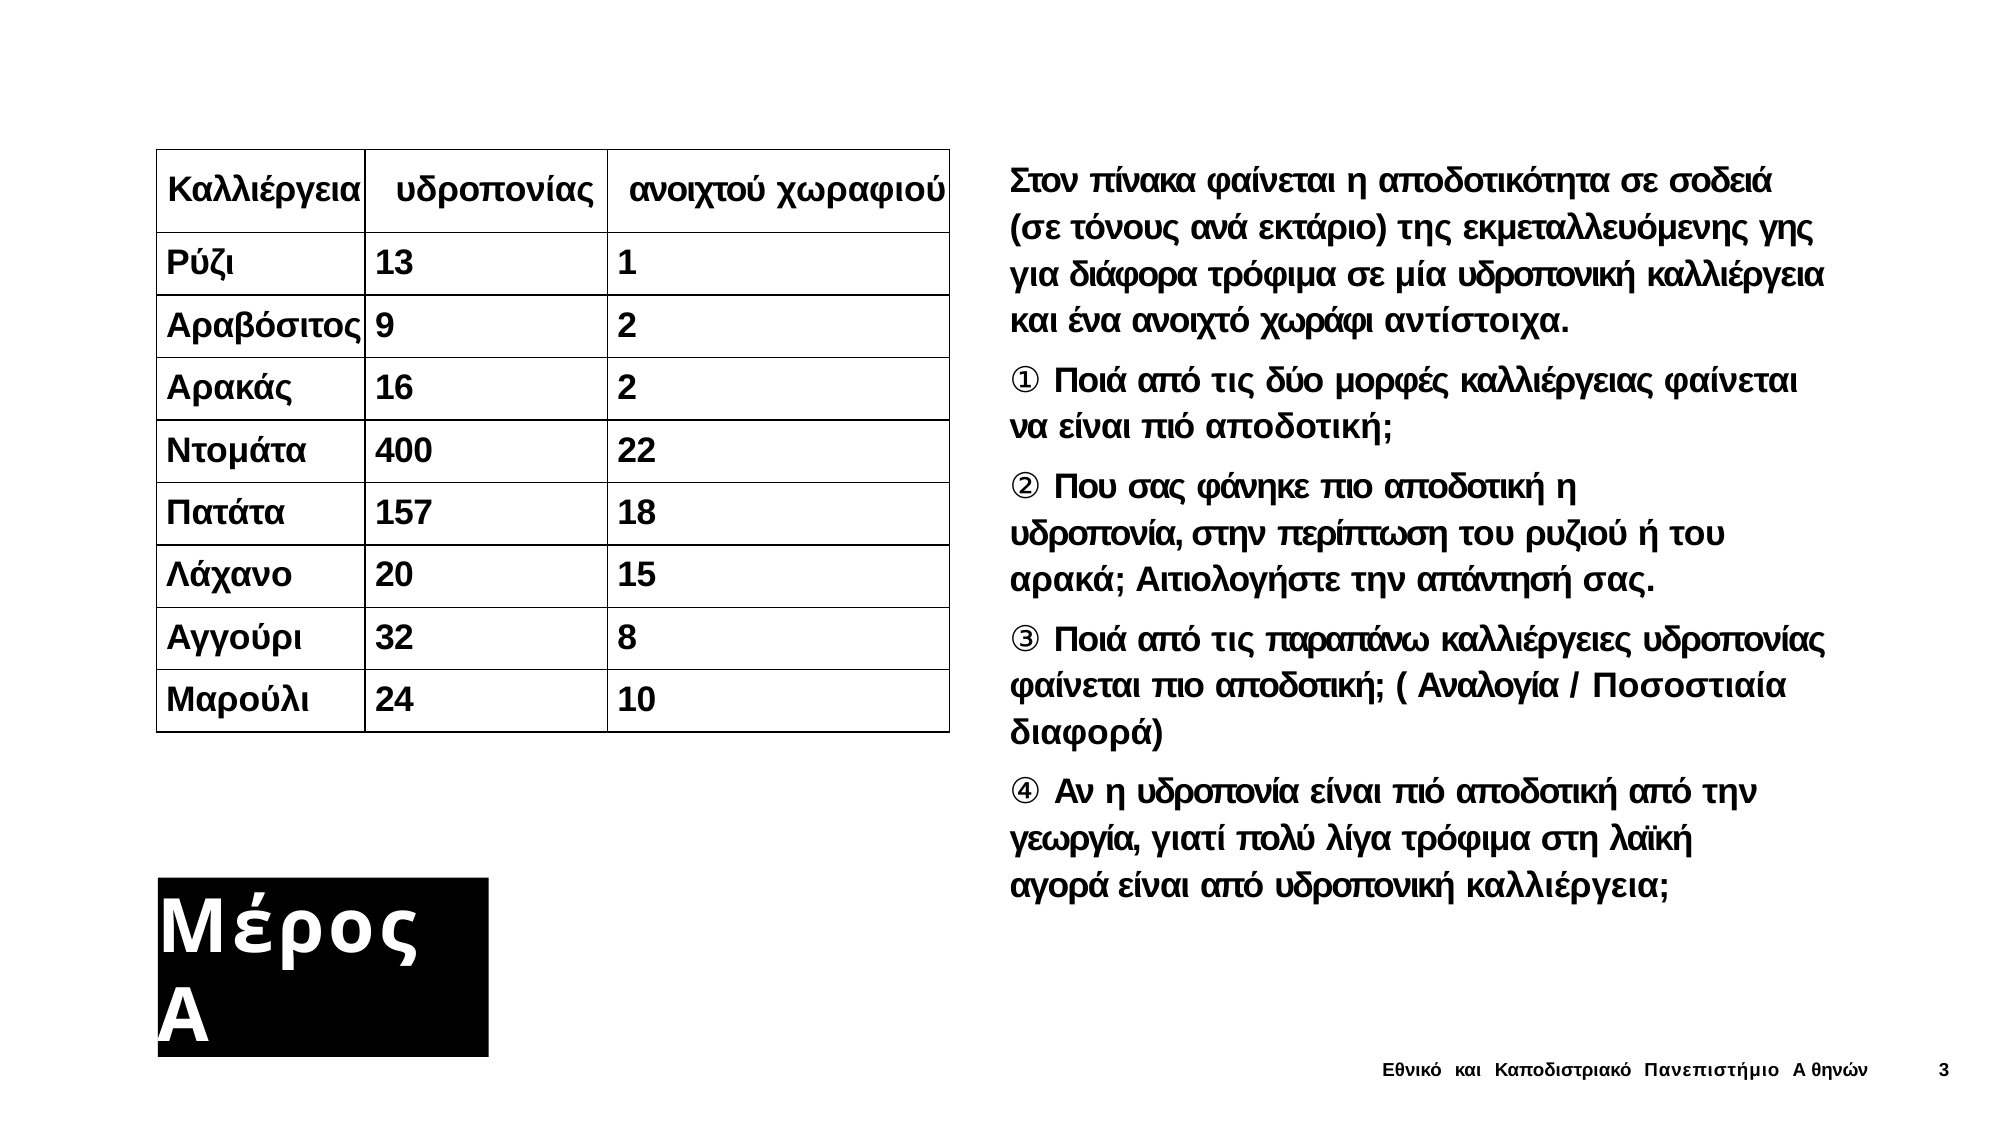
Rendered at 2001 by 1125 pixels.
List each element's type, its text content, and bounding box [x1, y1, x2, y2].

table_cell 22 [608, 421, 949, 482]
table_header υδροπονίας [366, 150, 607, 232]
table_cell Ρύζι [157, 233, 364, 294]
text_box Μέρος Α [157, 877, 489, 1057]
table_cell Αρακάς [157, 358, 364, 419]
list ① Ποιά από τις δύο μορφές καλλιέργειας φαίνεται να είναι πιό αποδοτική; ② Που σας φάνηκε πιο αποδοτική η υδροπονία, στην περίπτωση του ρυζιού ή του αρακά; Αιτιολογήστε την απάντησή σας. ③ Ποιά από τις παραπάνω καλλιέργειες υδροπονίας φαίνεται πιο αποδοτική; ( Αναλογία / Ποσοστιαία διαφορά) ④ Αν η υδροπονία είναι πιό αποδοτική από την γεωργία, γιατί πολύ λίγα τρόφιμα στη λαϊκή αγορά είναι από υδροπονική καλλιέργεια; [1007, 350, 1830, 991]
table_cell Λάχανο [157, 546, 364, 607]
table_cell 24 [366, 670, 607, 731]
table_cell 16 [366, 358, 607, 419]
table_cell Πατάτα [157, 483, 364, 544]
title Στον πίνακα φαίνεται η αποδοτικότητα σε σοδειά (σε τόνους ανά εκτάριο) της εκμεταλλευόμενης γης για διάφορα τρόφιμα σε μία υδροπονική καλλιέργεια και ένα ανοιχτό χωράφι αντίστοιχα. [1007, 150, 1832, 341]
footer Εθνικό και Καποδιστριακό Πανεπιστήμιο Α θηνών [1380, 1059, 1878, 1125]
table_cell 20 [366, 546, 607, 607]
table_cell 13 [366, 233, 607, 294]
table_header Καλλιέργεια [157, 150, 364, 232]
table_cell 18 [608, 483, 949, 544]
table_cell 1 [608, 233, 949, 294]
table_cell 15 [608, 546, 949, 607]
table_cell 2 [608, 358, 949, 419]
table_cell 32 [366, 608, 607, 669]
slide_number 2 [1932, 1059, 1957, 1125]
table_cell Αραβόσιτος [157, 296, 364, 357]
table_cell 400 [366, 421, 607, 482]
table_cell 157 [366, 483, 607, 544]
table_header ανοιχτού χωραφιού [608, 150, 949, 232]
table_cell Μαρούλι [157, 670, 364, 731]
table_cell 8 [608, 608, 949, 669]
table_cell 9 [366, 296, 607, 357]
table_cell 10 [608, 670, 949, 731]
table_cell Ντομάτα [157, 421, 364, 482]
table_cell 2 [608, 296, 949, 357]
table_cell Αγγούρι [157, 608, 364, 669]
